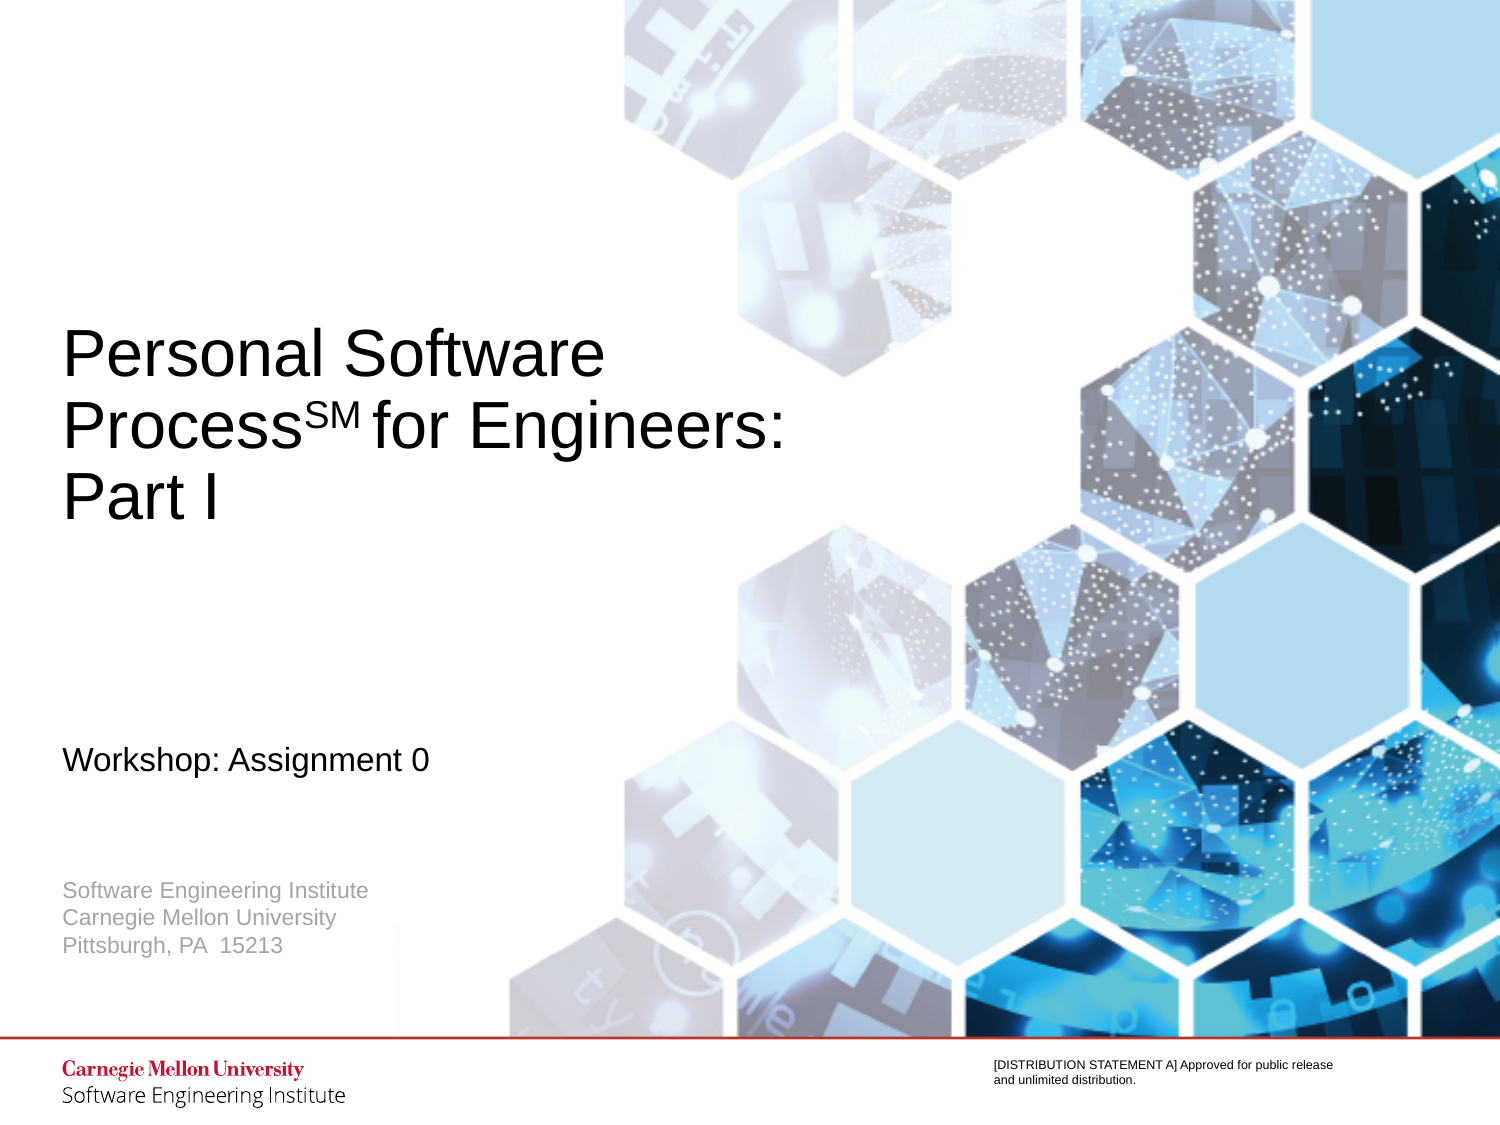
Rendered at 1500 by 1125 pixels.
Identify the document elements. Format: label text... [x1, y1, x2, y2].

subtitle Workshop: Assignment 0 [62, 737, 849, 857]
picture [0, 0, 1500, 1036]
title Personal Software ProcessSM for Engineers: Part I [62, 318, 967, 721]
